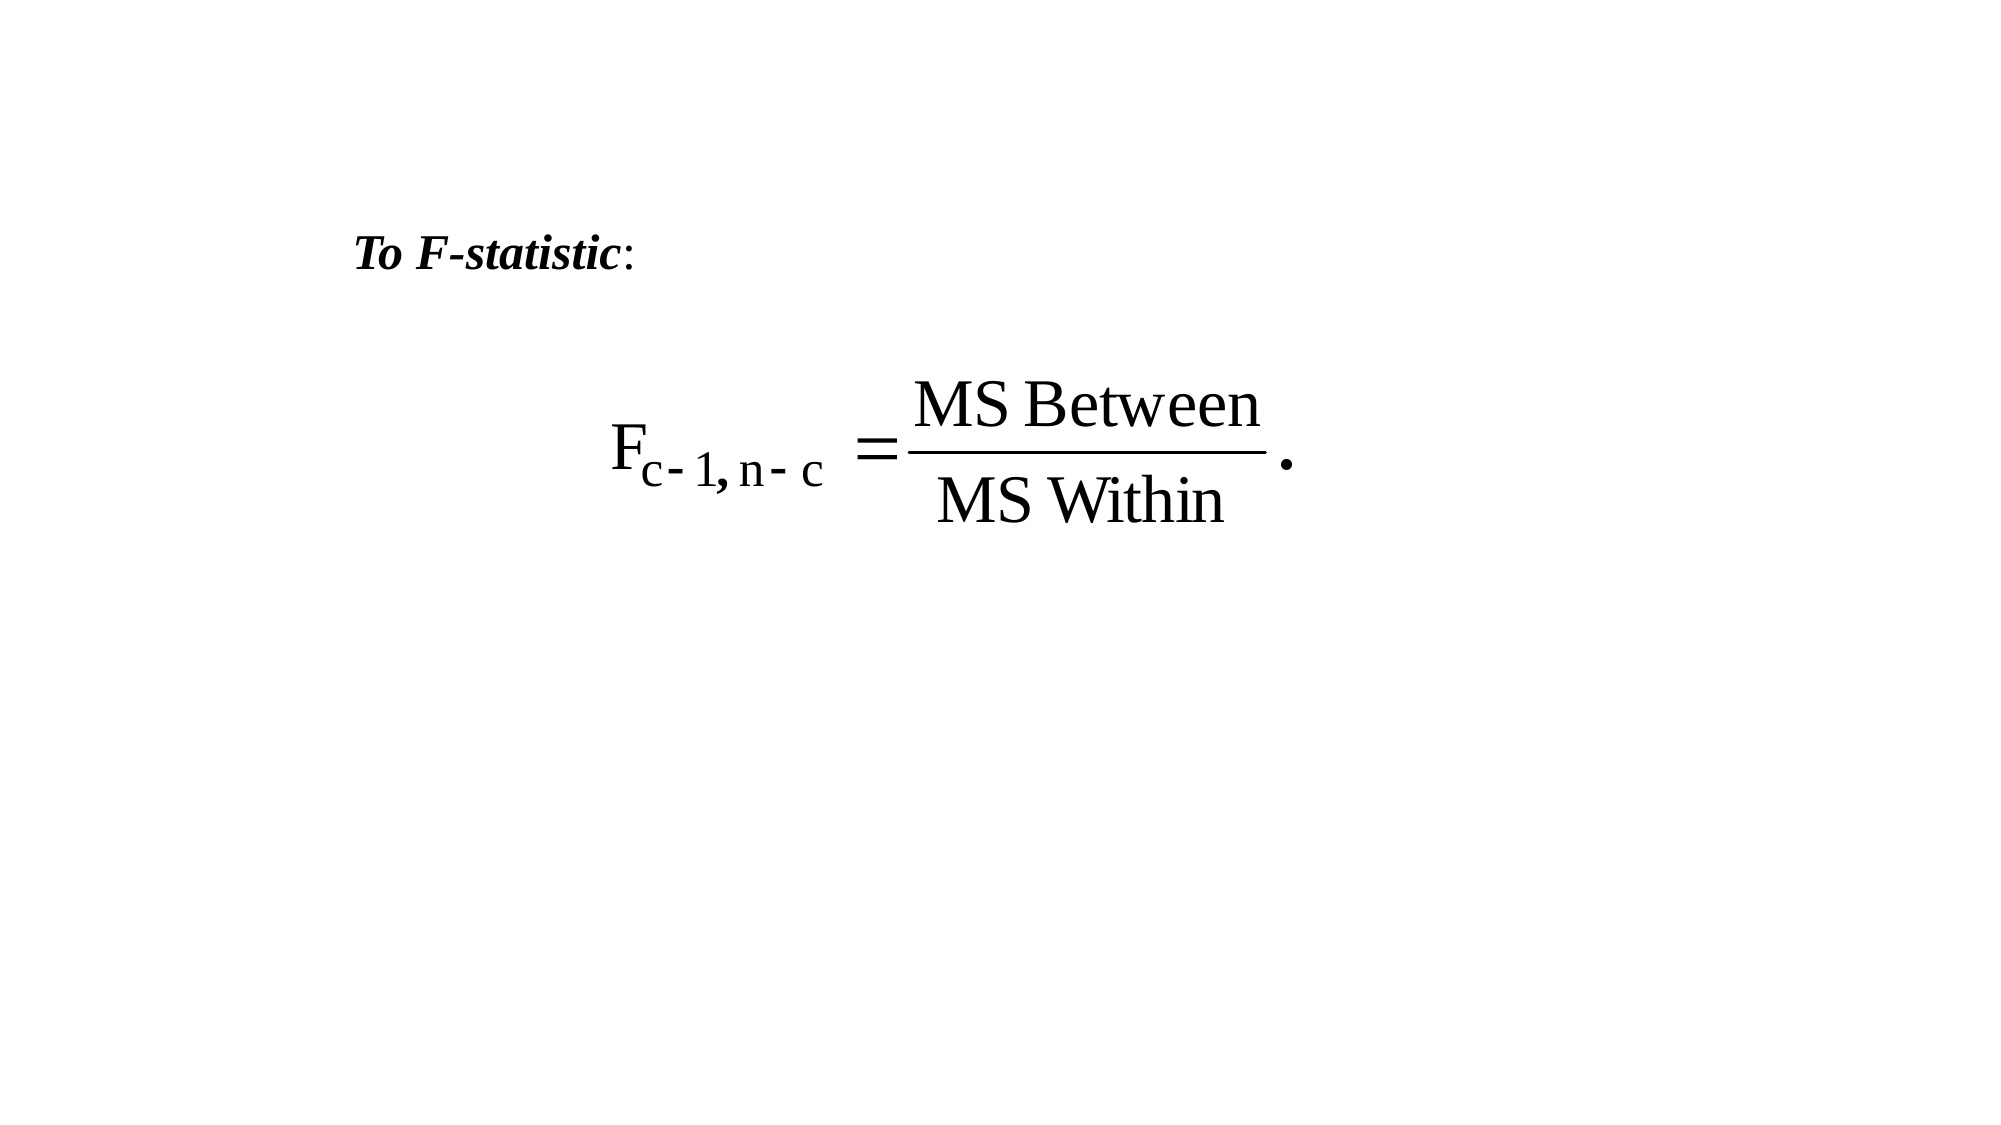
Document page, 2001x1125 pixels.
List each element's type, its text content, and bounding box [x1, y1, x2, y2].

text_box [599, 361, 1305, 538]
text_box Το F-statistic: [337, 212, 1638, 288]
